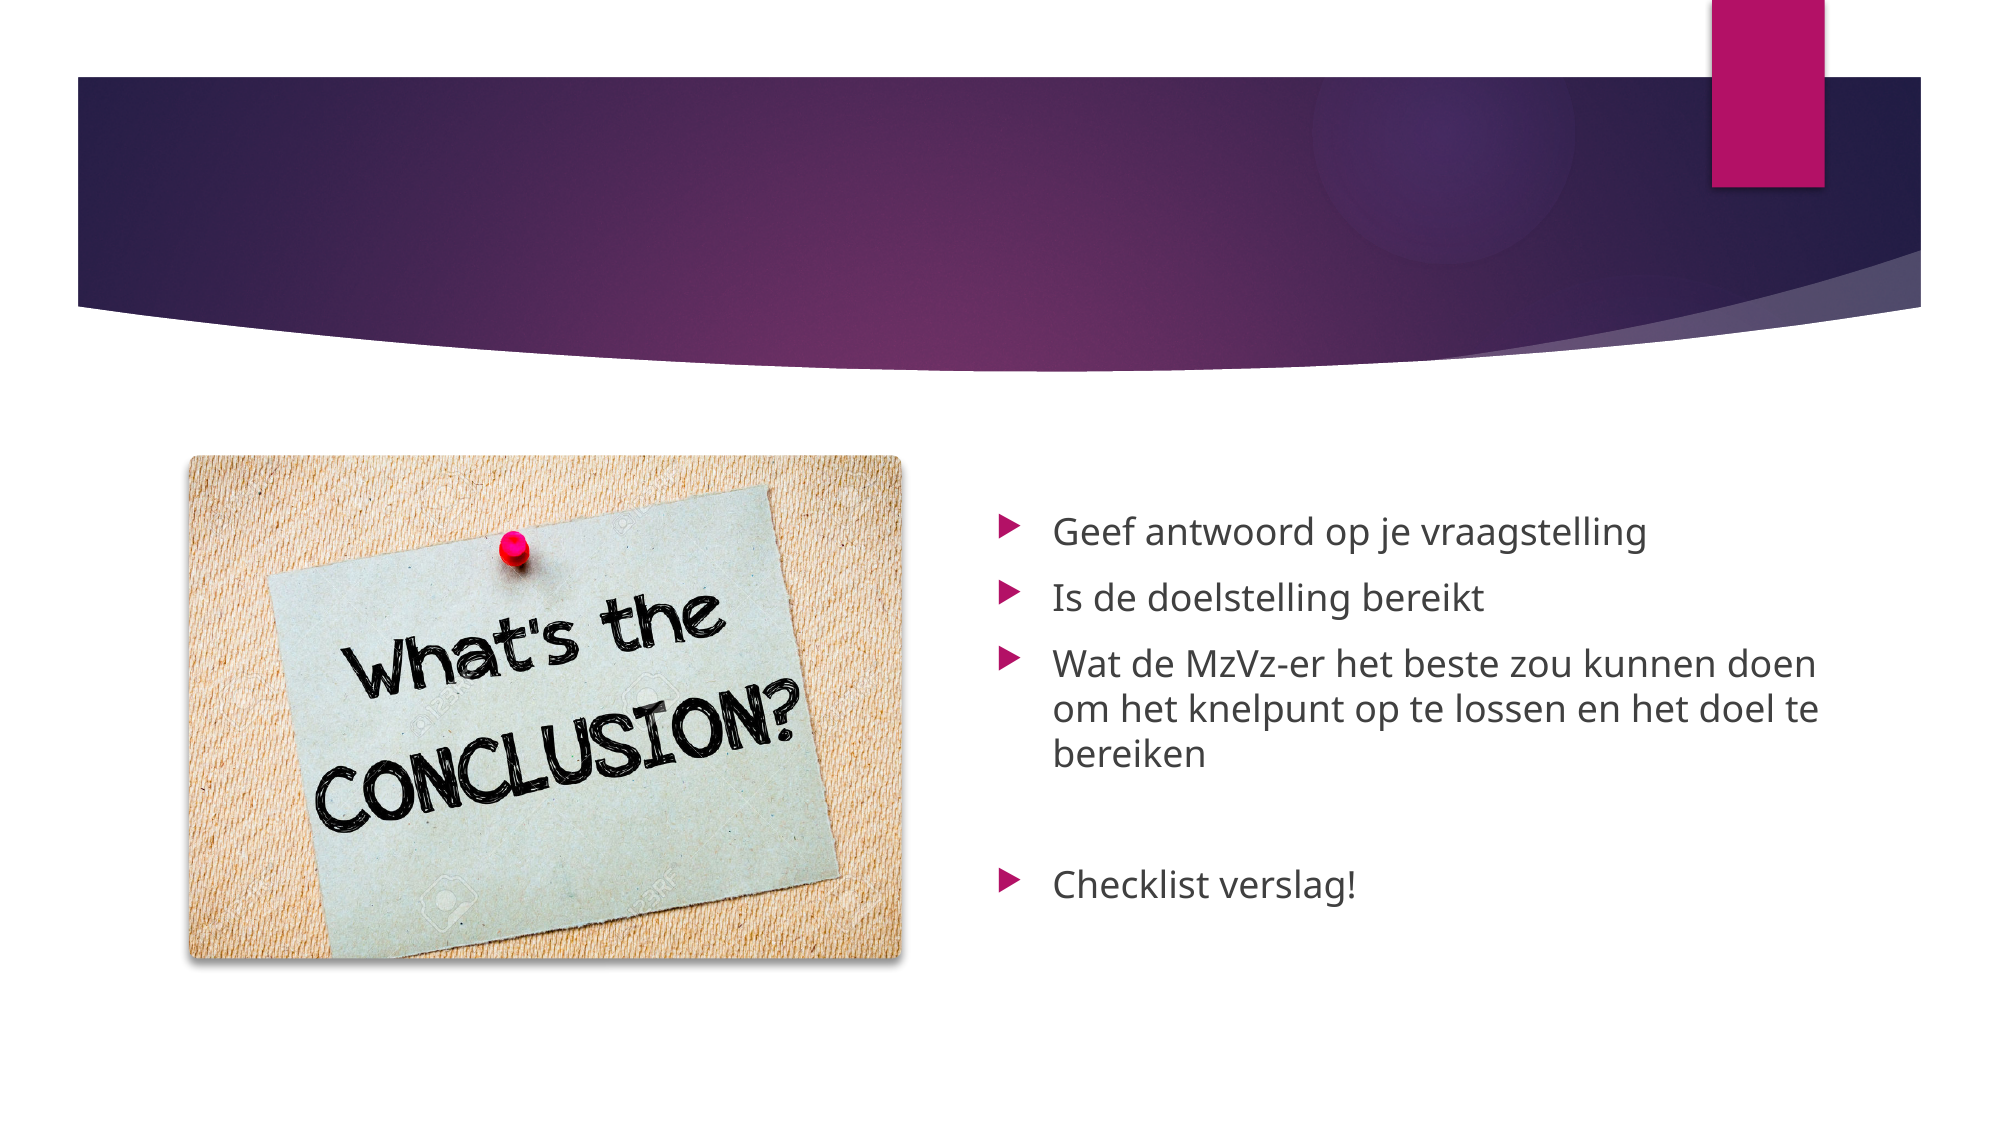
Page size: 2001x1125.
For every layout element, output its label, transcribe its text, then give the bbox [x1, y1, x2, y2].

list Geef antwoord op je vraagstelling Is de doelstelling bereikt Wat de MzVz-er het beste zou kunnen doen om het knelpunt op te lossen en het doel te bereiken Checklist verslag! [981, 427, 1837, 988]
picture [188, 455, 902, 959]
